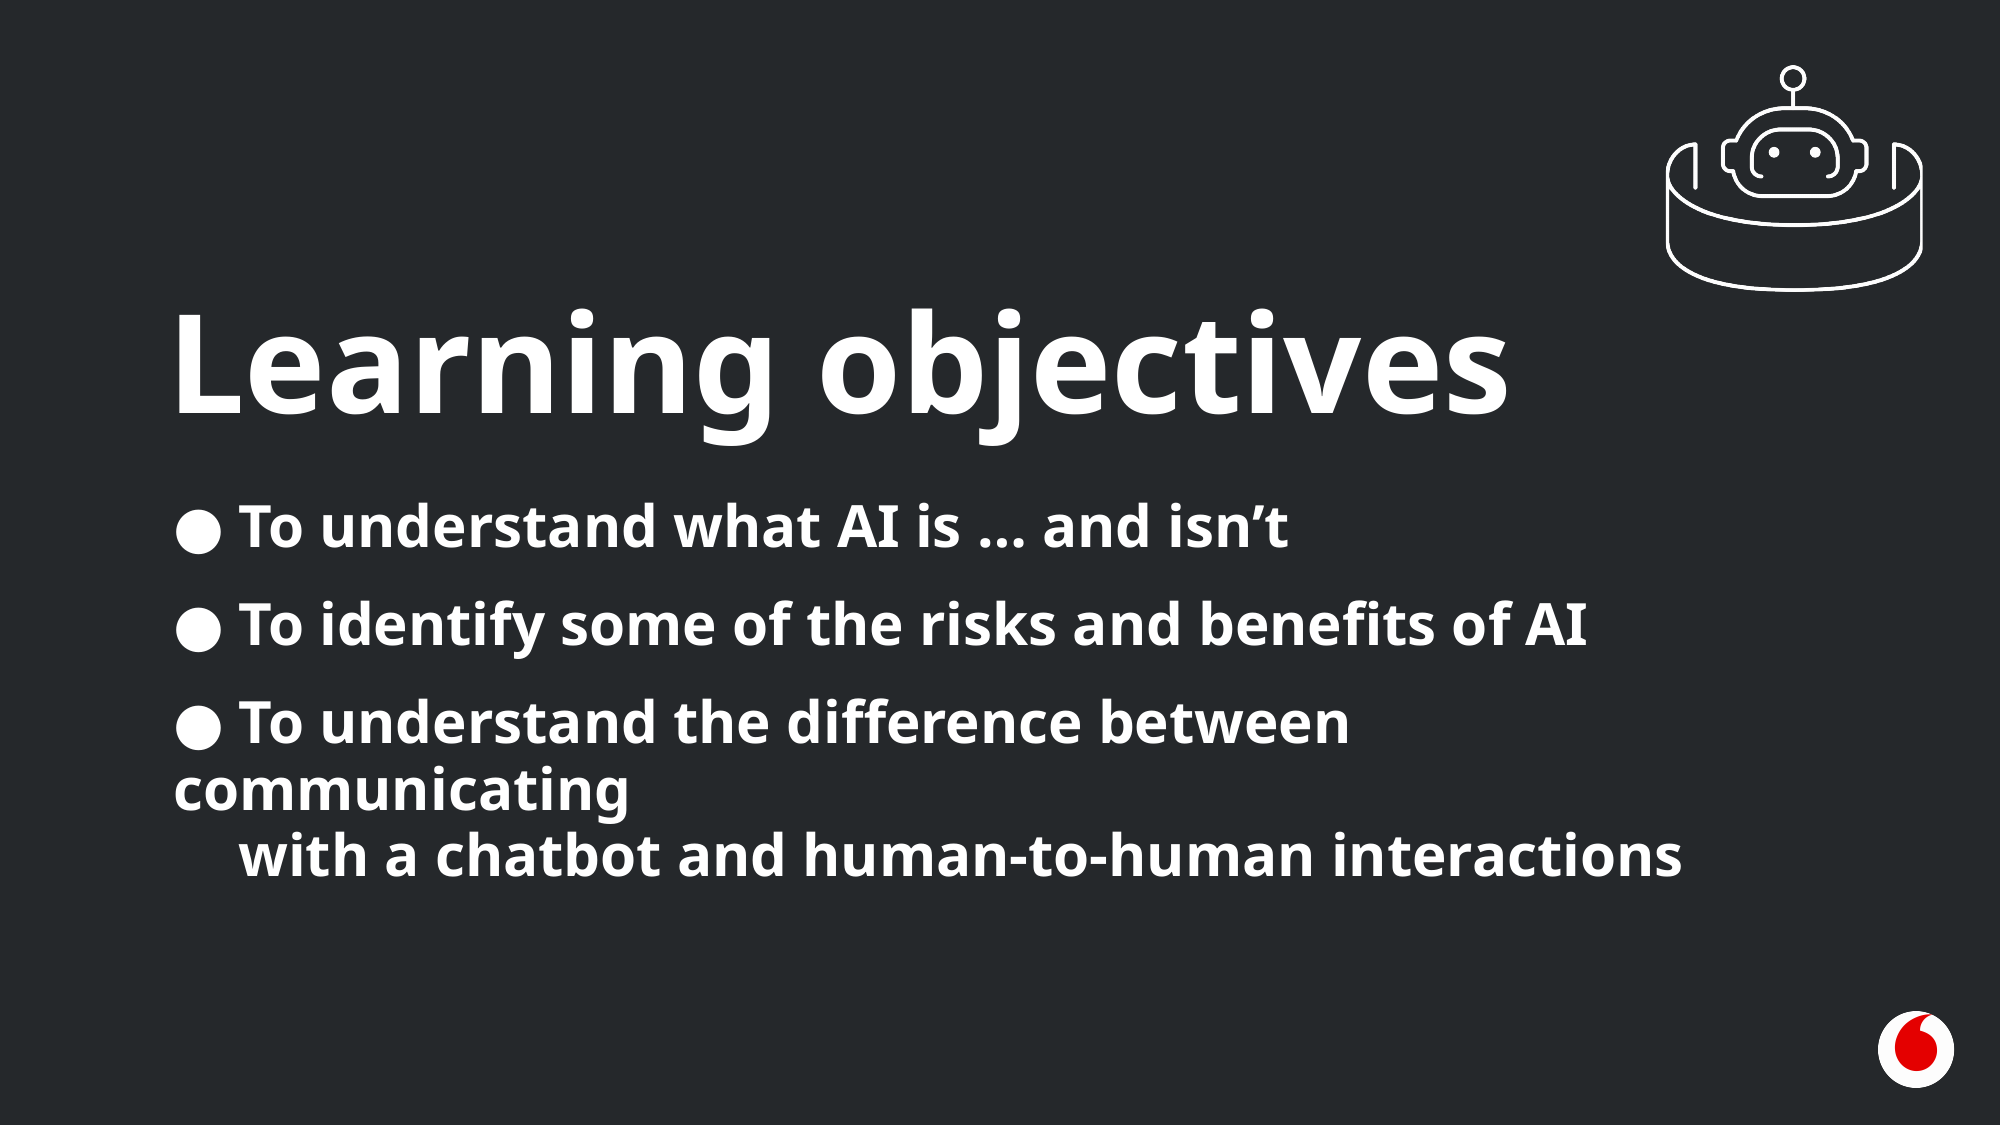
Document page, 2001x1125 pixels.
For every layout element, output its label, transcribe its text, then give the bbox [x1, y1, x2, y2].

picture [1665, 64, 1924, 292]
picture [1874, 1007, 1963, 1092]
text_box Learning objectives [167, 315, 1555, 468]
text_box ● To understand what AI is … and isn’t ● To identify some of the risks and benefits of AI ● To understand the difference between communicating with a chatbot and human-to-human interactions [173, 492, 1772, 937]
